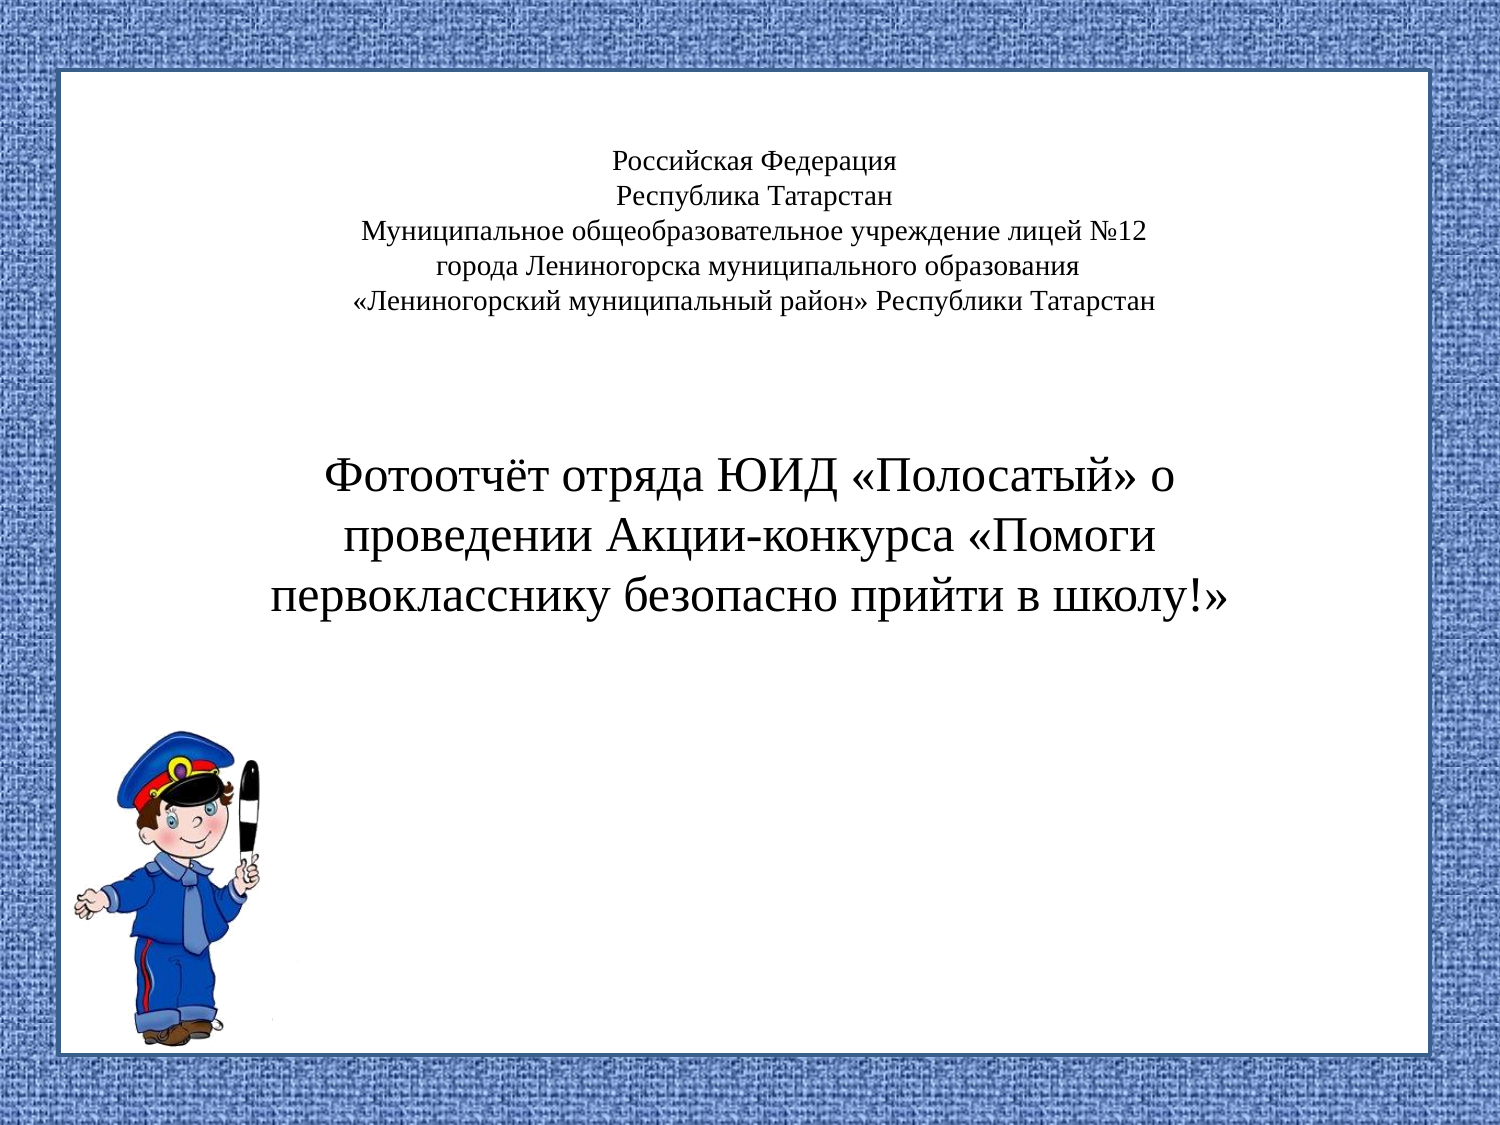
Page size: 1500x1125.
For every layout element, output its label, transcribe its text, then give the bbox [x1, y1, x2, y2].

subtitle Фотоотчёт отряда ЮИД «Полосатый» о проведении Акции-конкурса «Помоги первокласснику безопасно прийти в школу!» [224, 433, 1276, 821]
title Российская Федерация Республика Татарстан Муниципальное общеобразовательное учреждение лицей №12 города Лениногорска муниципального образования «Лениногорский муниципальный район» Республики Татарстан [116, 93, 1393, 399]
picture [0, 0, 1500, 1125]
